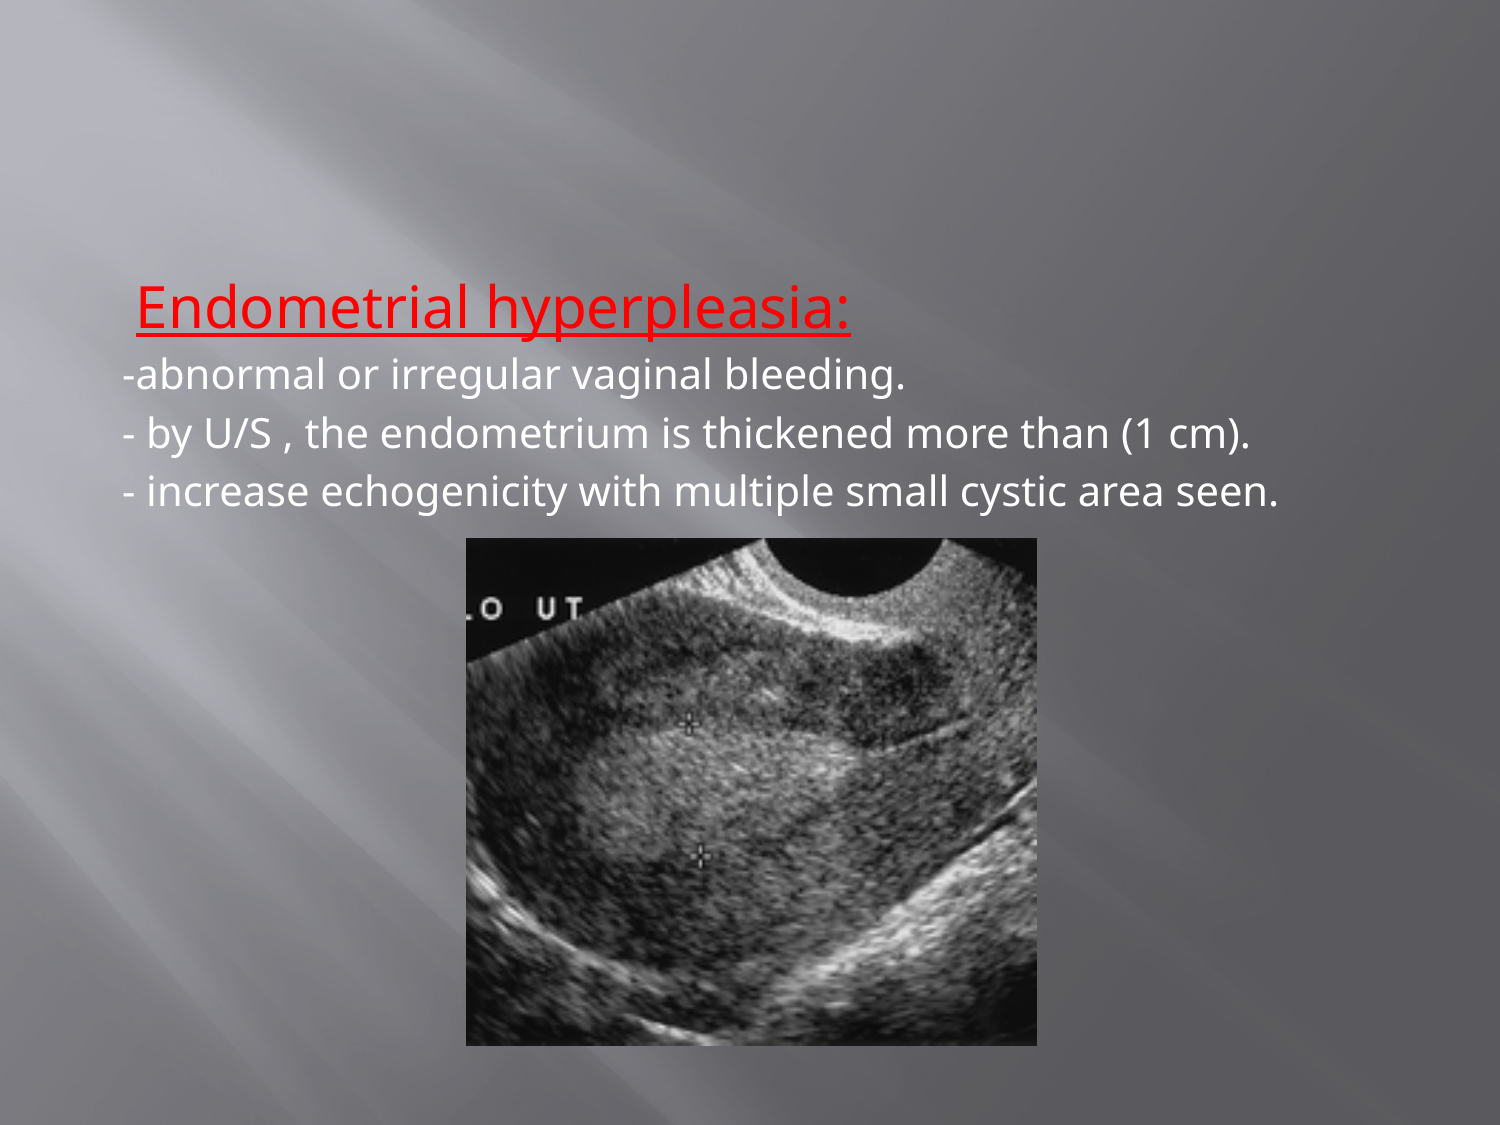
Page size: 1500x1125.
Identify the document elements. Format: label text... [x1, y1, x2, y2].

picture [466, 538, 1037, 1047]
list Endometrial hyperpleasia: -abnormal or irregular vaginal bleeding. - by U/S , the endometrium is thickened more than (1 cm). - increase echogenicity with multiple small cystic area seen. [75, 262, 1425, 1035]
